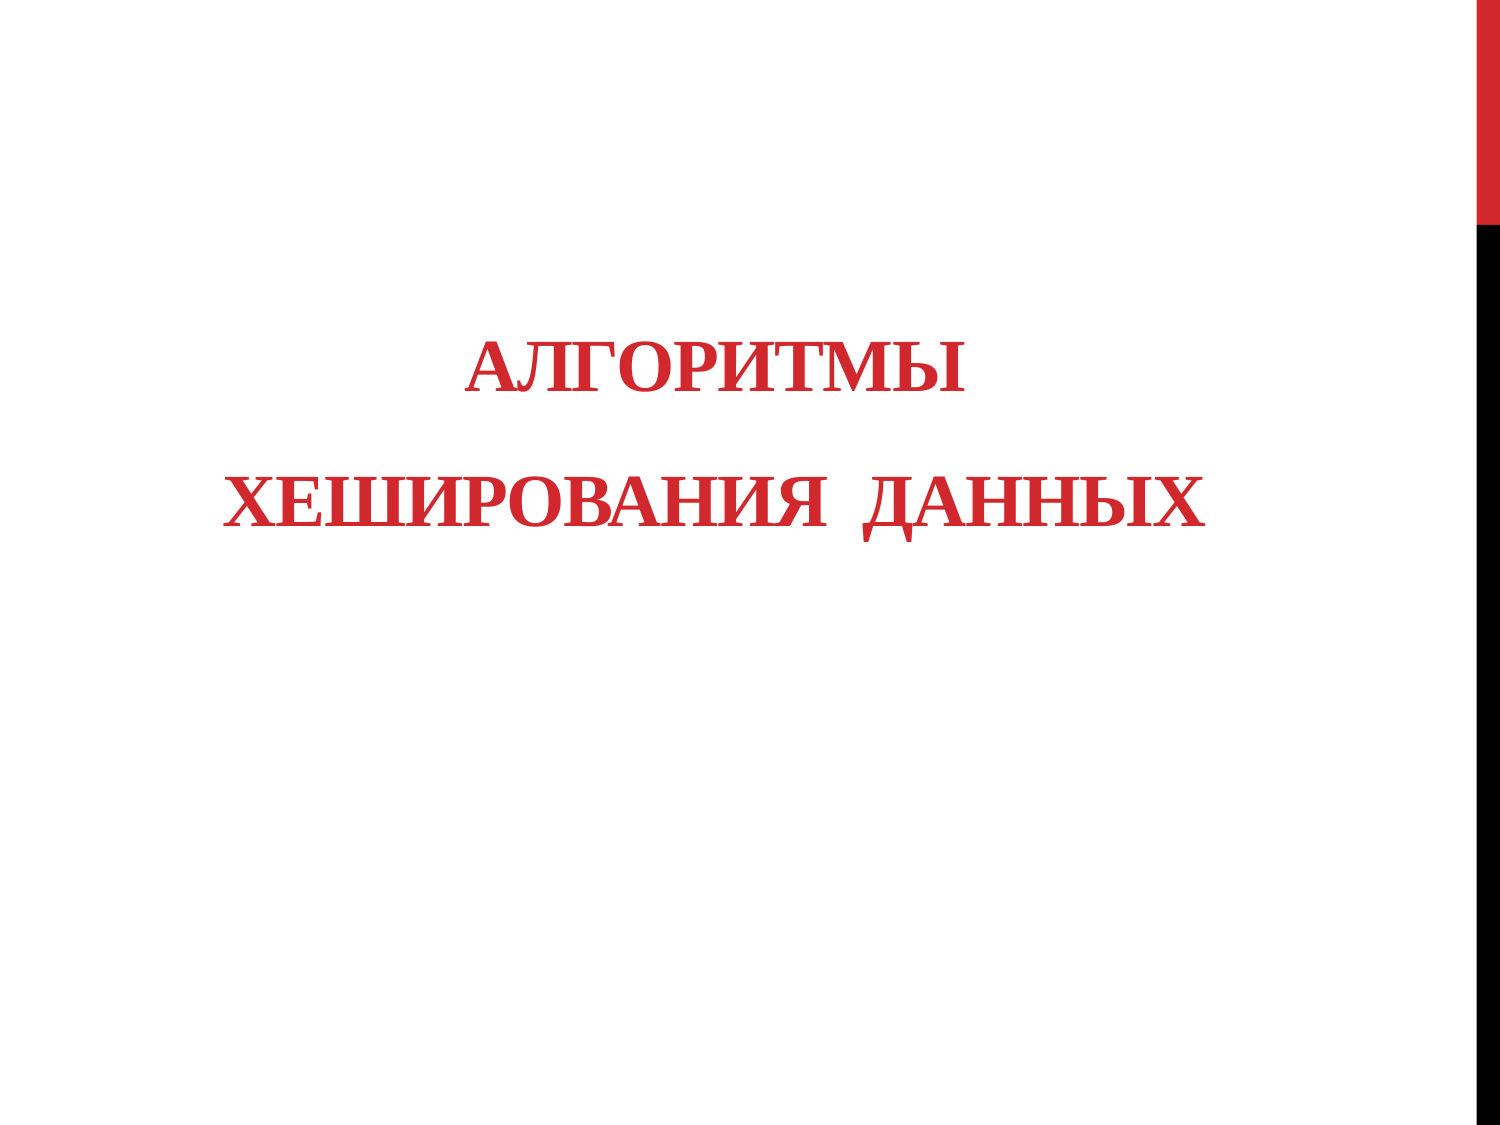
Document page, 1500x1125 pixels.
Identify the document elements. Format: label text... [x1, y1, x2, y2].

title Алгоритмы хеширования данных [147, 338, 1282, 550]
